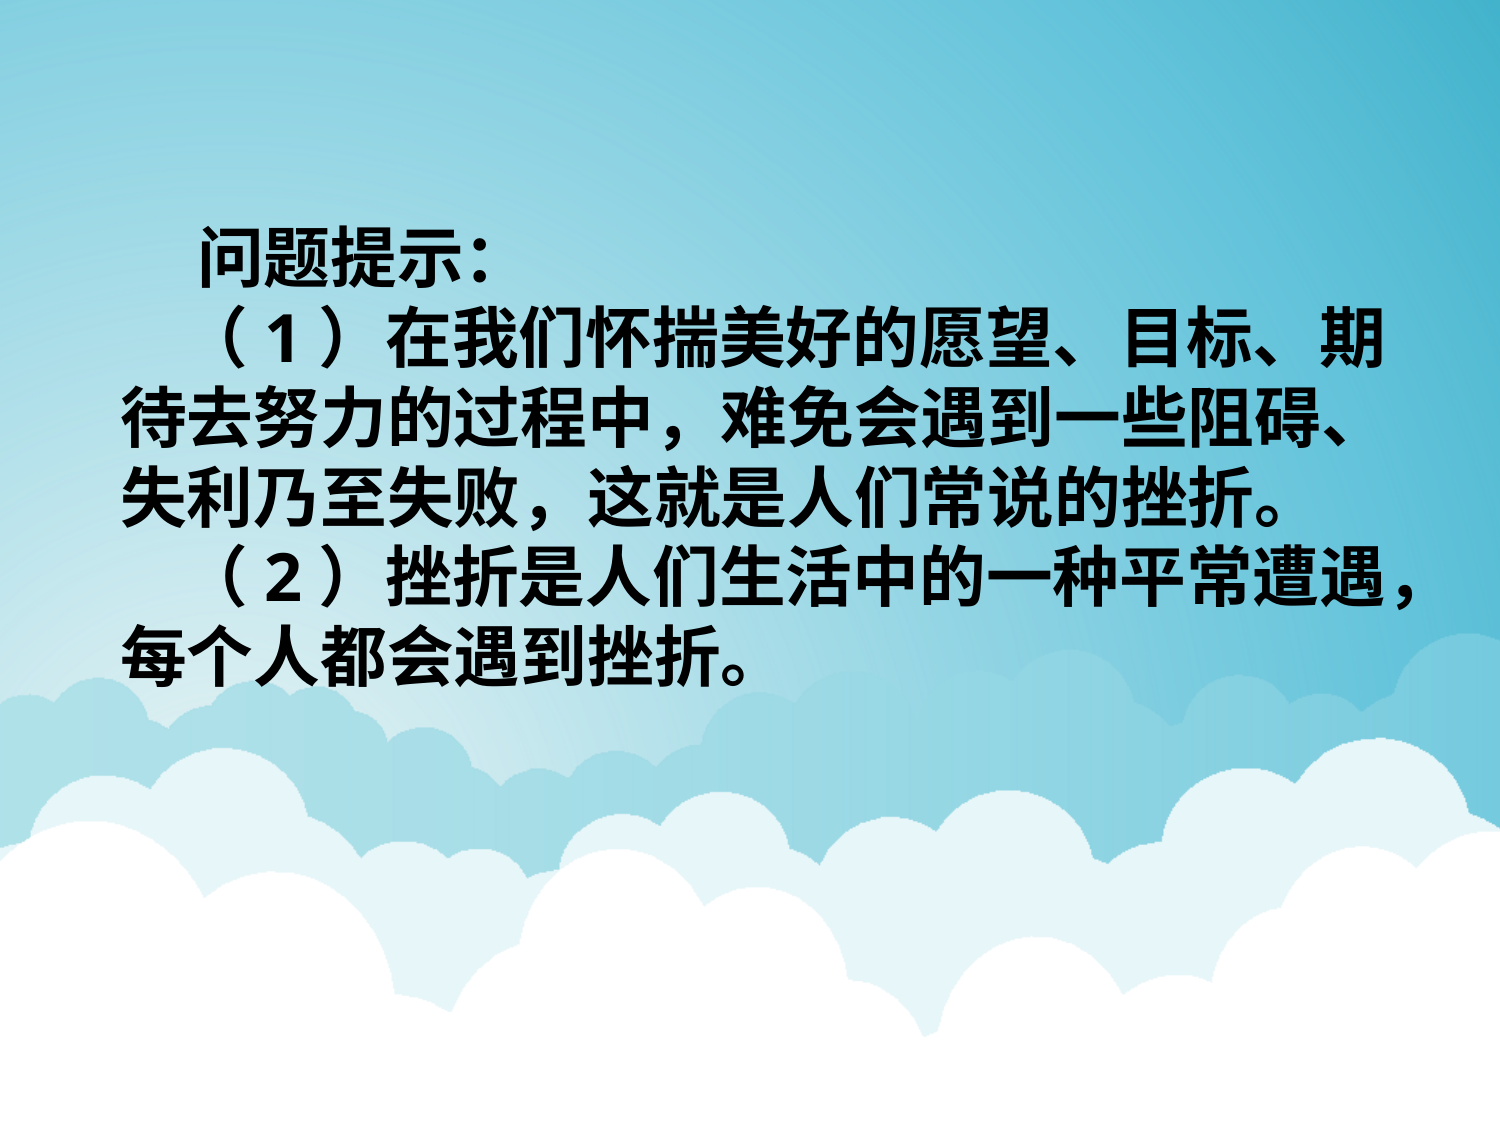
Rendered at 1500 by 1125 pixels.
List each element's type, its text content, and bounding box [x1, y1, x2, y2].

picture [0, 0, 1500, 1125]
text_box 问题提示： （1）在我们怀揣美好的愿望、目标、期待去努力的过程中，难免会遇到一些阻碍、失利乃至失败，这就是人们常说的挫折。 （2）挫折是人们生活中的一种平常遭遇，每个人都会遇到挫折。 [105, 208, 1417, 703]
